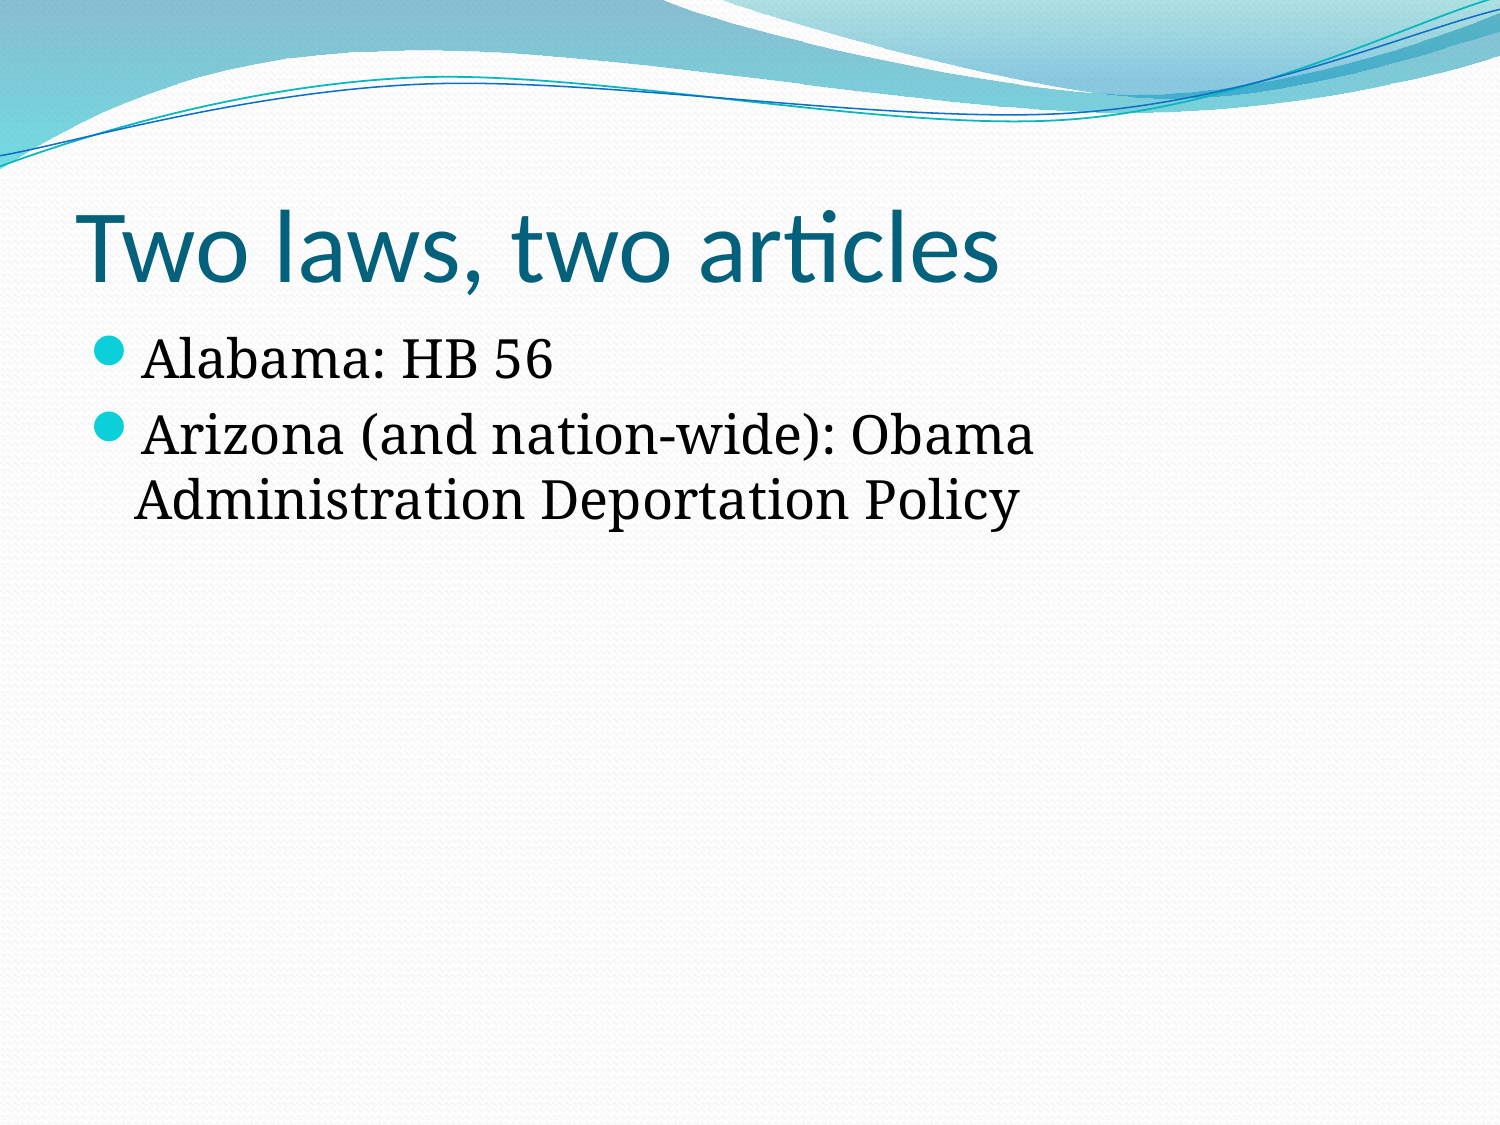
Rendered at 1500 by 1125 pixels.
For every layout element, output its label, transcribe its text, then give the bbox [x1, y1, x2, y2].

list Alabama: HB 56 Arizona (and nation-wide): Obama Administration Deportation Policy [75, 317, 1425, 1038]
title Two laws, two articles [75, 115, 1425, 303]
